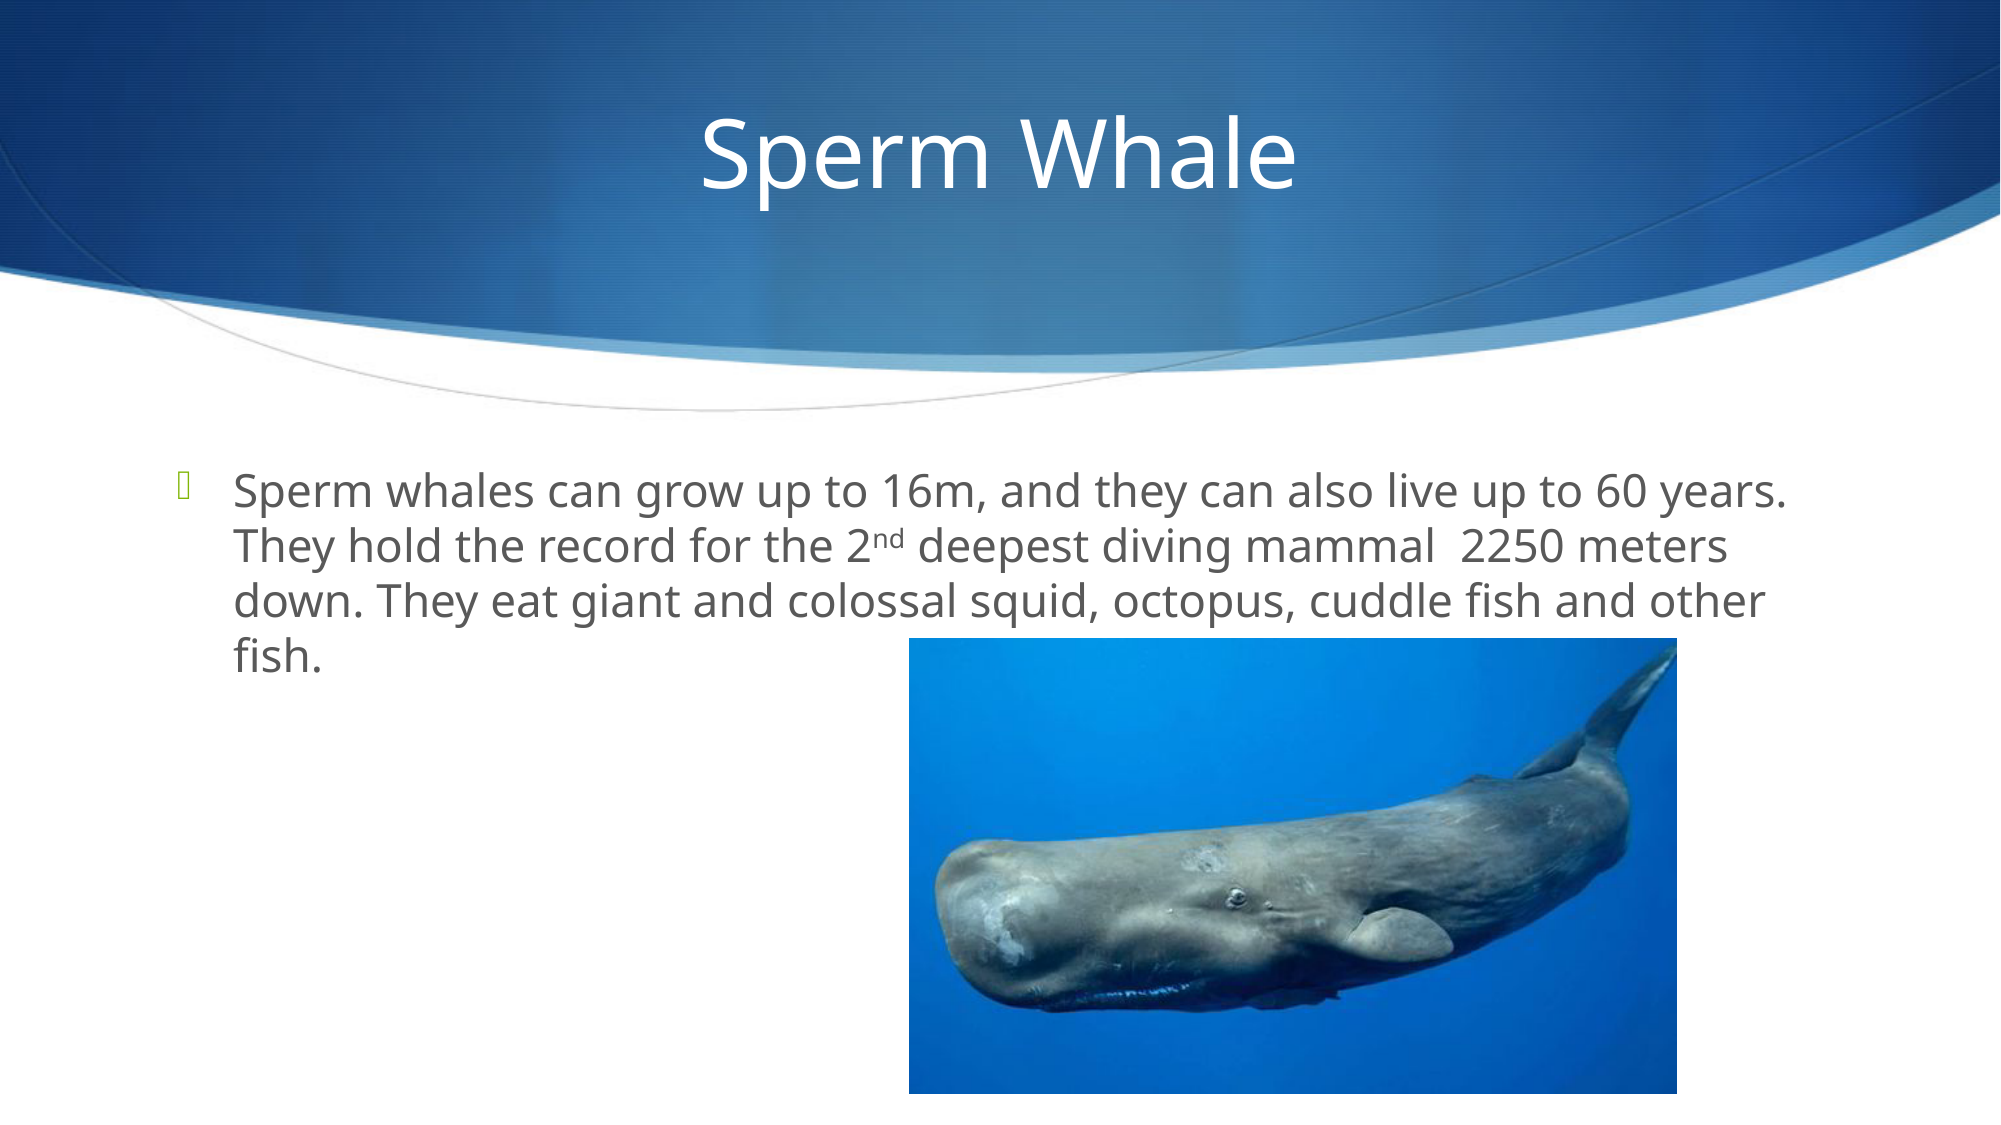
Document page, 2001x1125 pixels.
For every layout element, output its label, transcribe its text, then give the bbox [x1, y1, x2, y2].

list Sperm whales can grow up to 16m, and they can also live up to 60 years. They hold the record for the 2nd deepest diving mammal 2250 meters down. They eat giant and colossal squid, octopus, cuddle fish and other fish. [161, 454, 1838, 991]
picture [0, 0, 2001, 1125]
title Sperm Whale [99, 56, 1900, 245]
